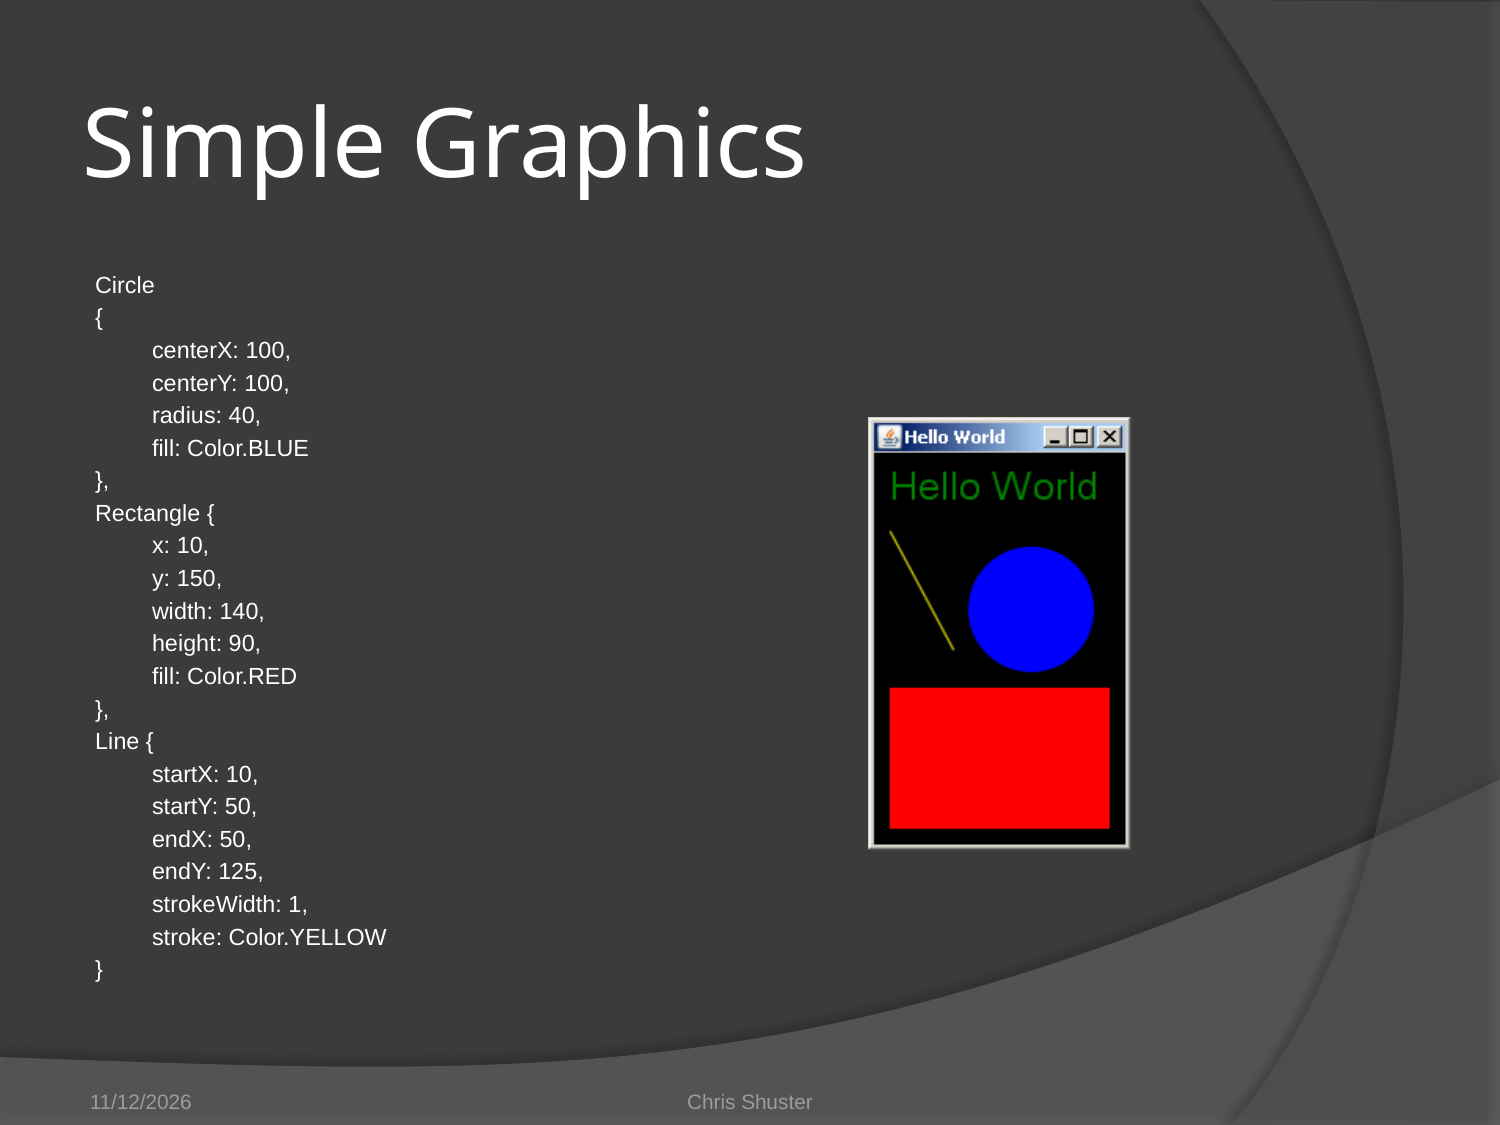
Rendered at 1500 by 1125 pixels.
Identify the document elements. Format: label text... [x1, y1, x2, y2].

title Simple Graphics [75, 45, 1300, 233]
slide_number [75, 1053, 425, 1114]
footer Chris Shuster [512, 1053, 988, 1114]
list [868, 417, 1132, 851]
list Circle { centerX: 100, centerY: 100, radius: 40, fill: Color.BLUE }, Rectangle { x: 10, y: 150, width: 140, height: 90, fill: Color.RED }, Line { startX: 10, startY: 50, endX: 50, endY: 125, strokeWidth: 1, stroke: Color.YELLOW } [75, 262, 675, 1005]
